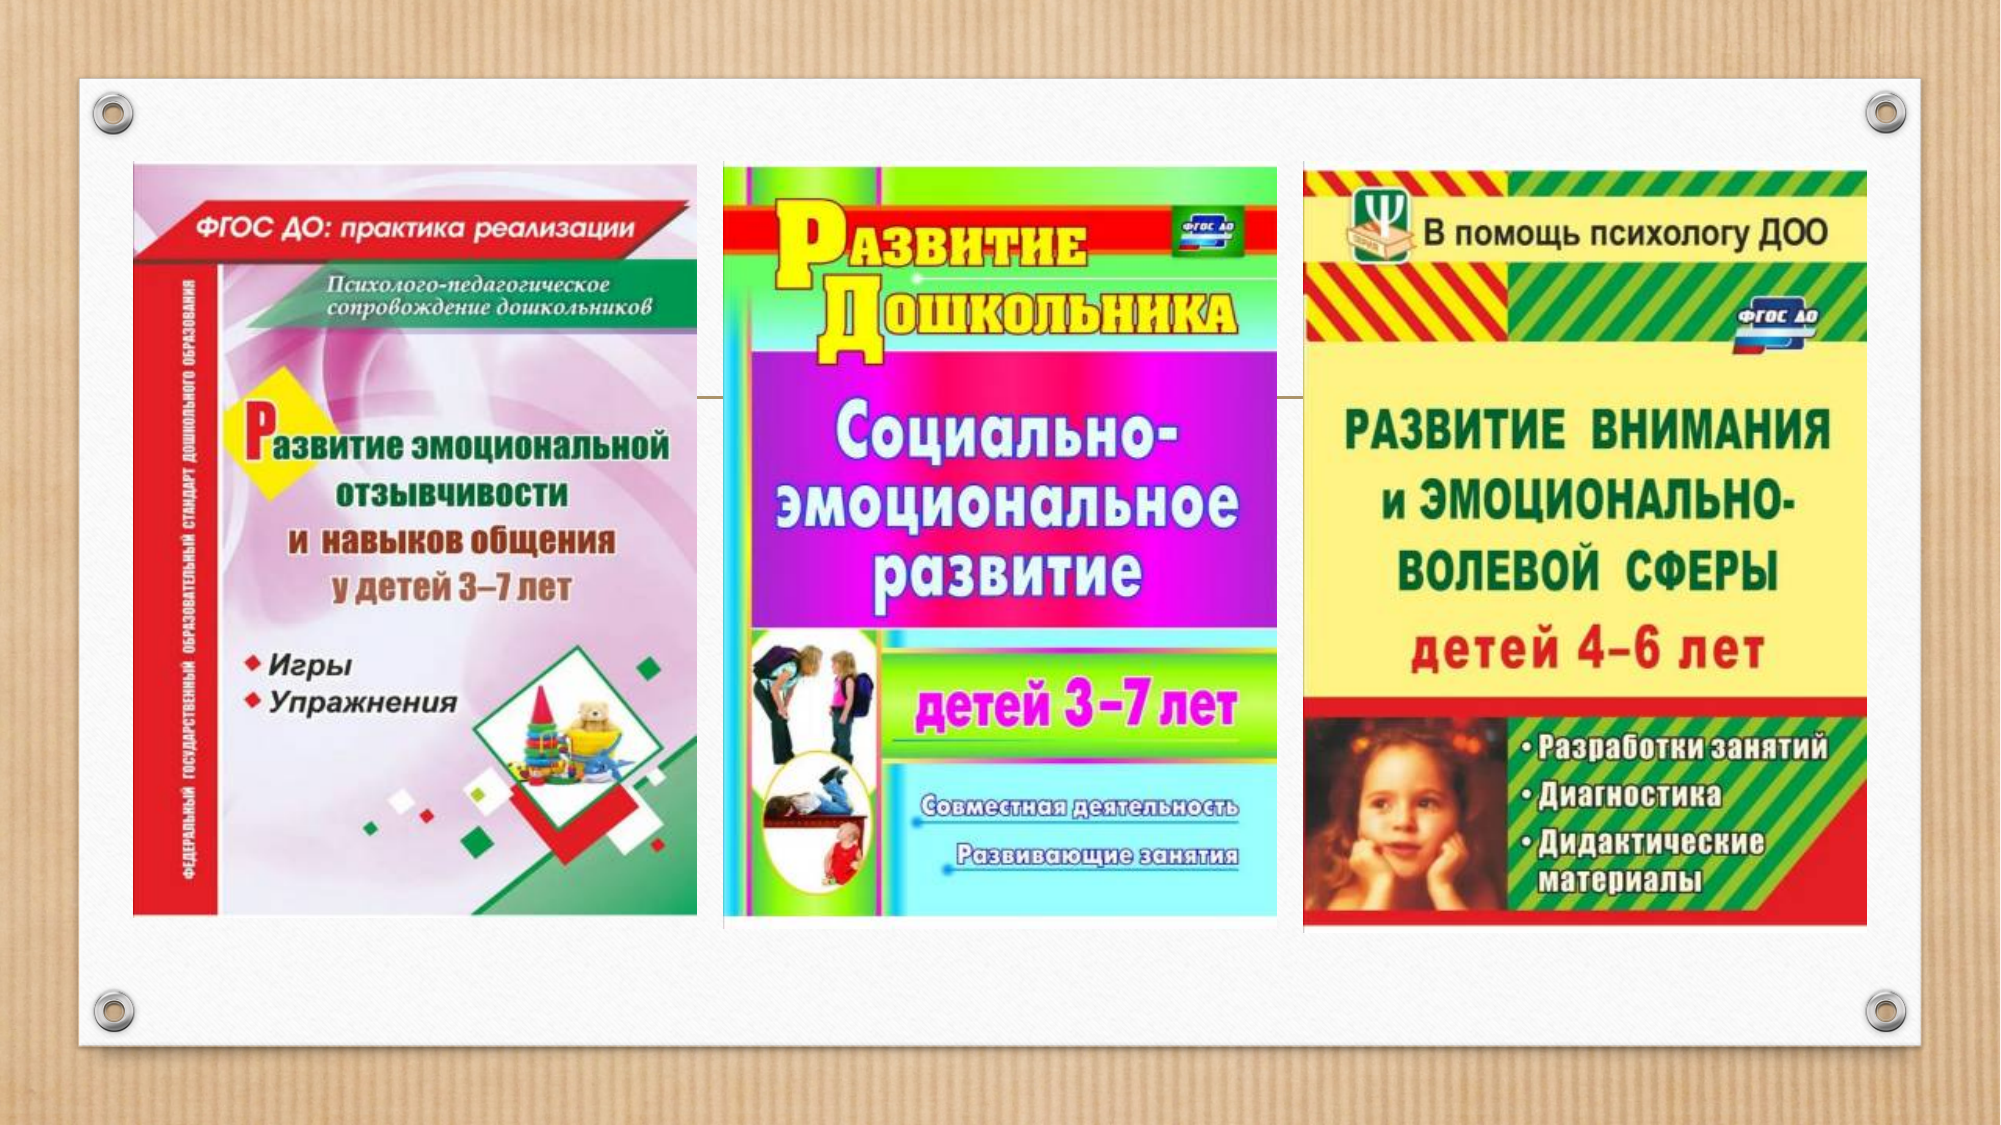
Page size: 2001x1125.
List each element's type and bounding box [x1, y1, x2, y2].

picture [0, 0, 2001, 1125]
list [722, 160, 1277, 929]
